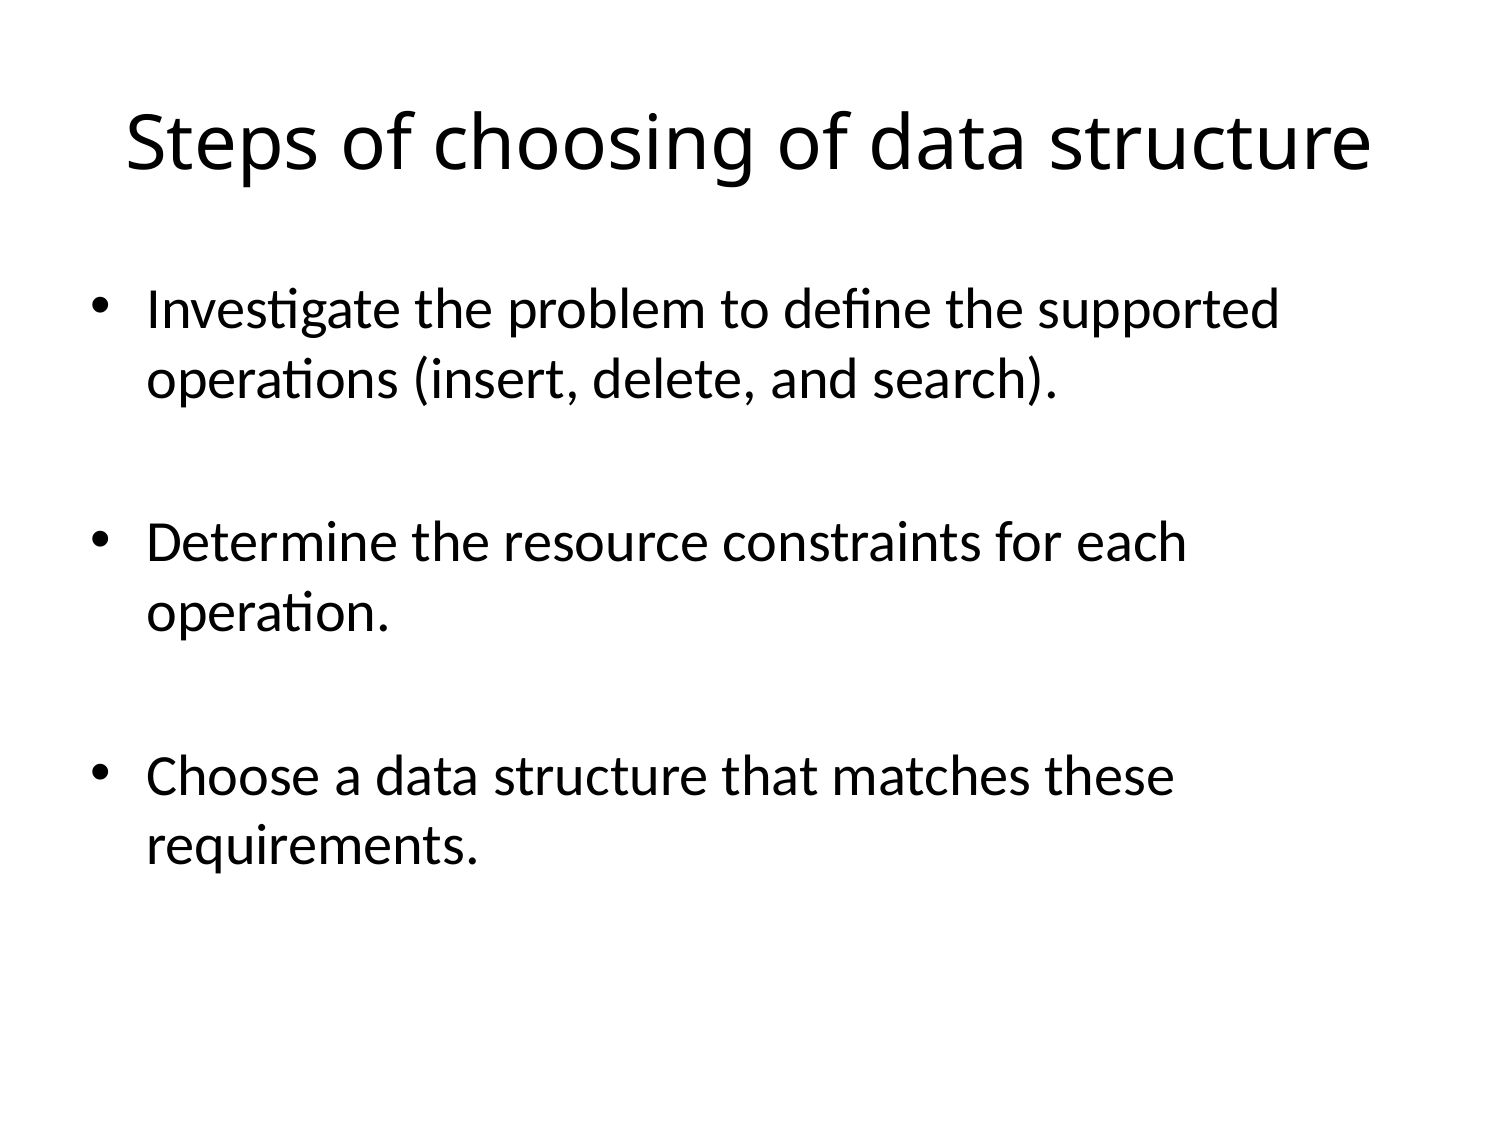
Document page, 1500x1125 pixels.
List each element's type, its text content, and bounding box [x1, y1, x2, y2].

list Investigate the problem to define the supported operations (insert, delete, and search). Determine the resource constraints for each operation. Choose a data structure that matches these requirements. [75, 262, 1425, 1005]
title Steps of choosing of data structure [75, 45, 1425, 233]
